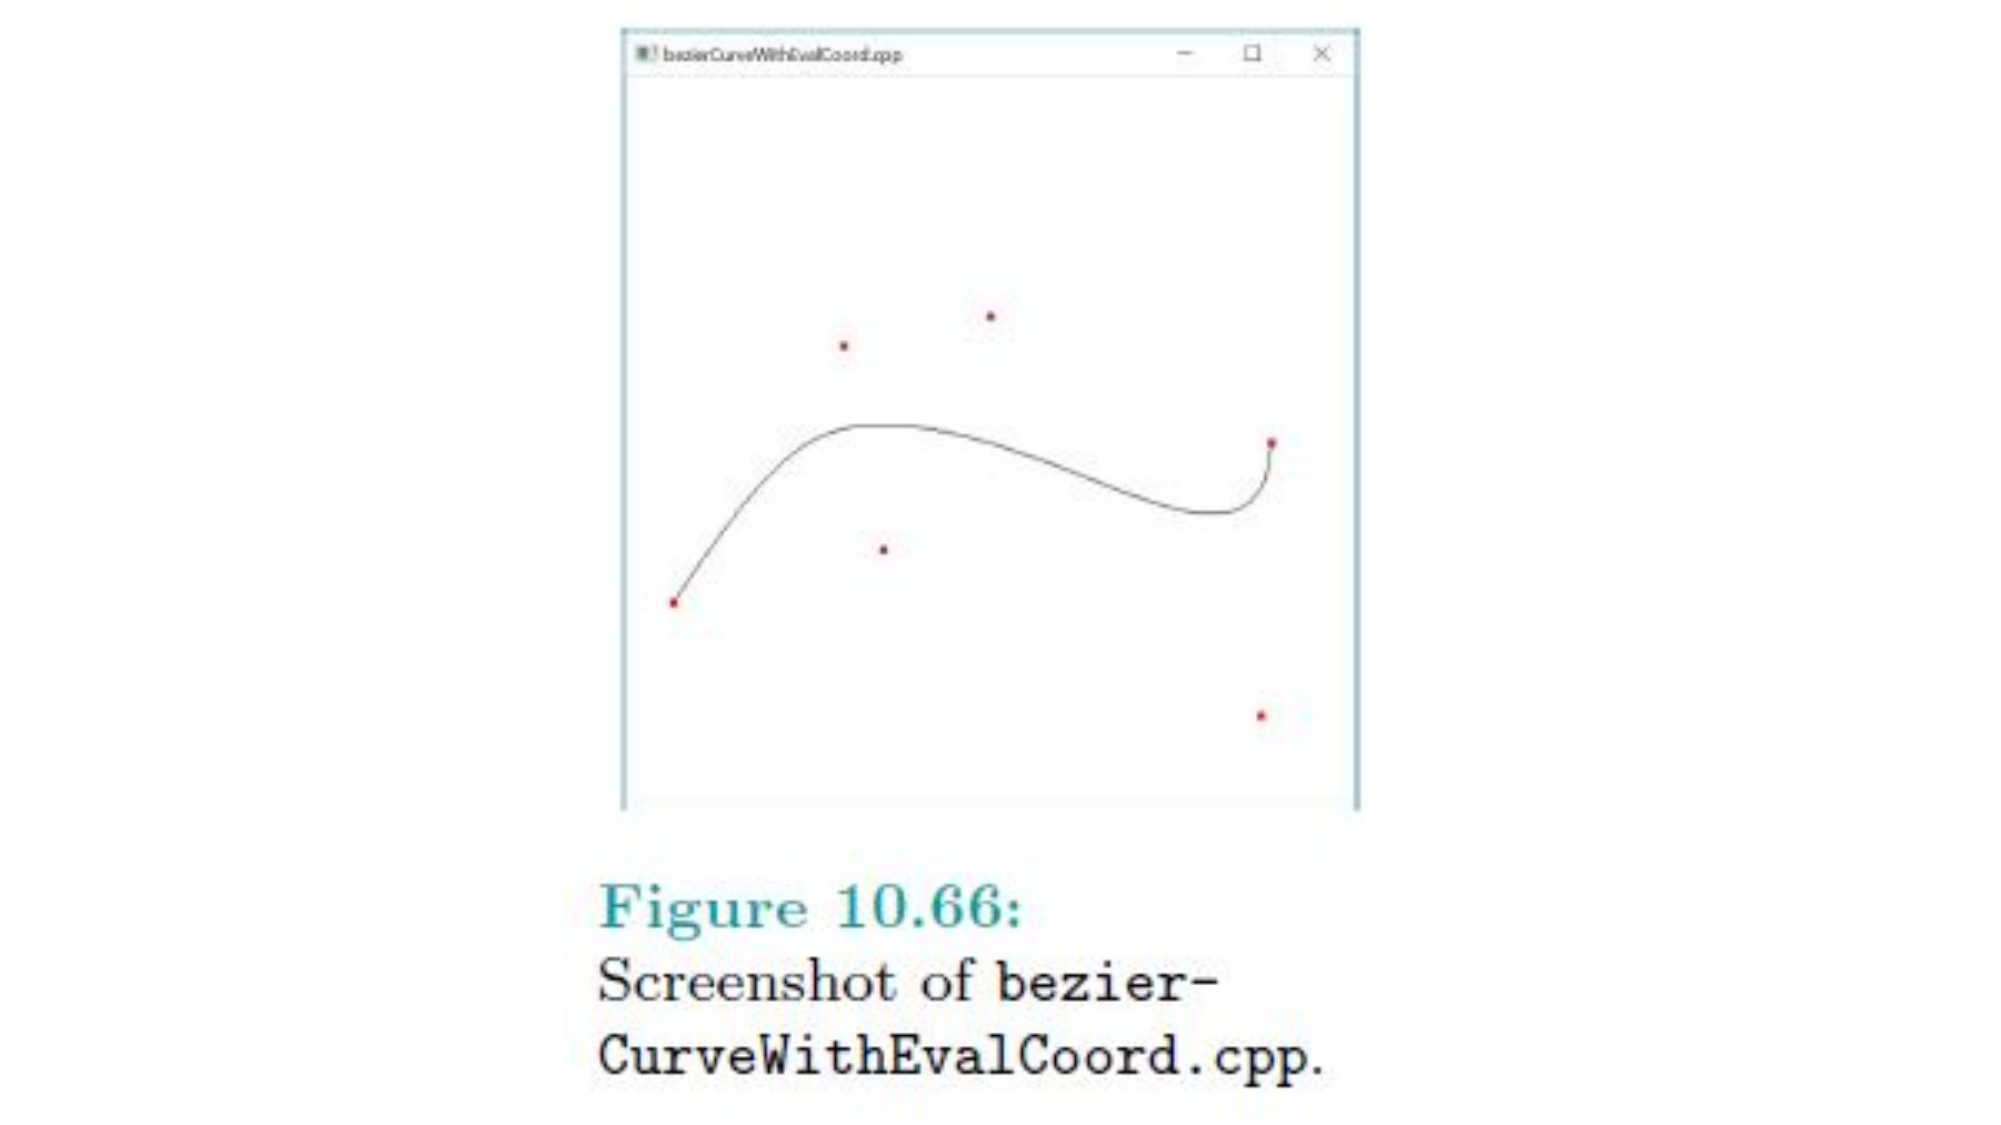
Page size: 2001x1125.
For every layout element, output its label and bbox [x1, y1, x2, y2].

picture [565, 0, 1435, 1125]
